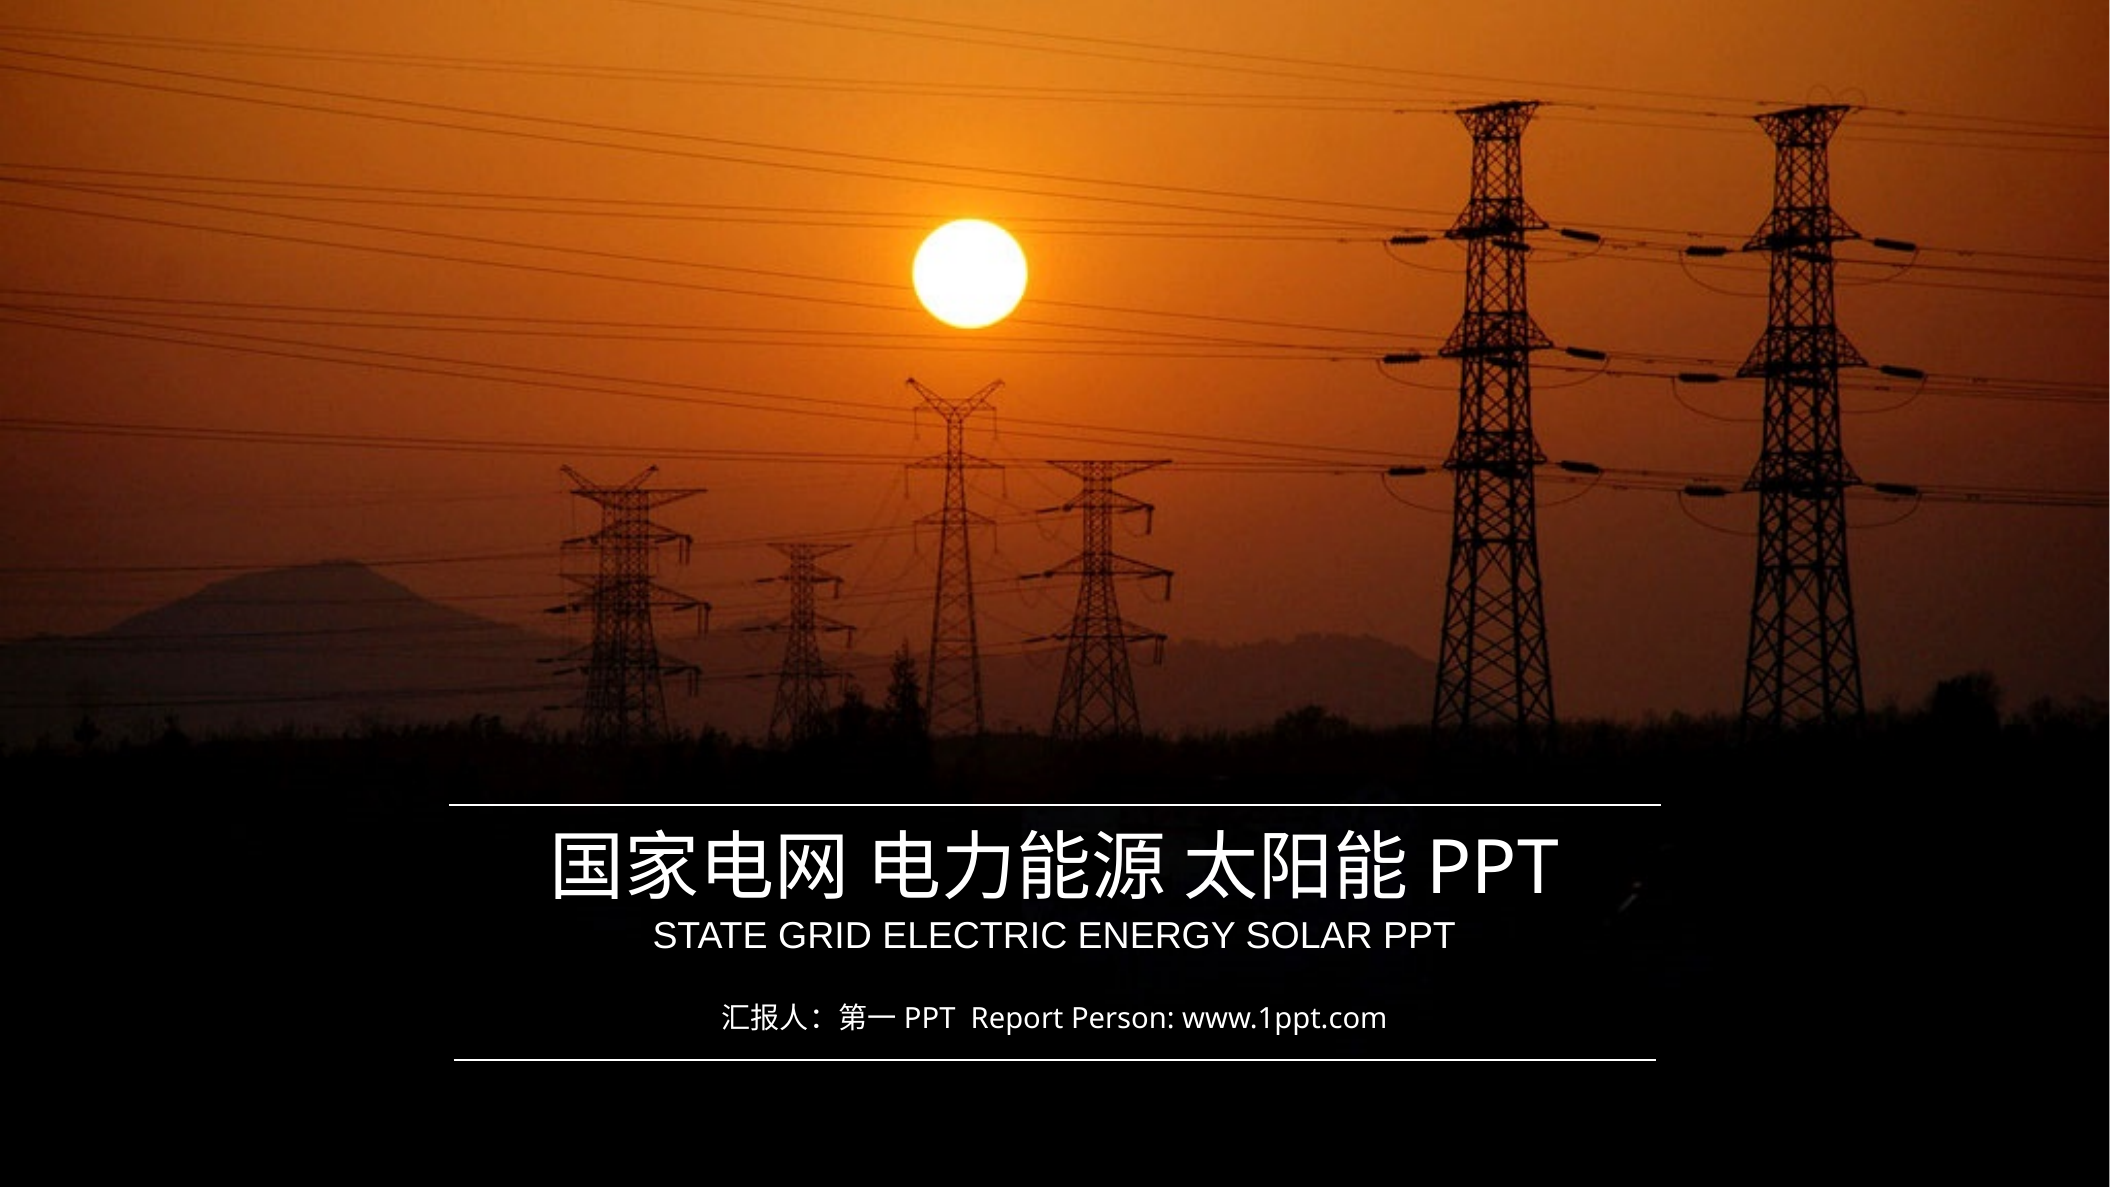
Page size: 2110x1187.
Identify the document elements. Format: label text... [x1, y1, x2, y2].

text_box 汇报人：第一PPT Report Person: www.1ppt.com [528, 999, 1582, 1035]
text_box [0, 0, 2110, 1187]
text_box 国家电网 电力能源 太阳能PPT [521, 818, 1588, 909]
text_box STATE GRID ELECTRIC ENERGY SOLAR PPT [605, 911, 1504, 957]
